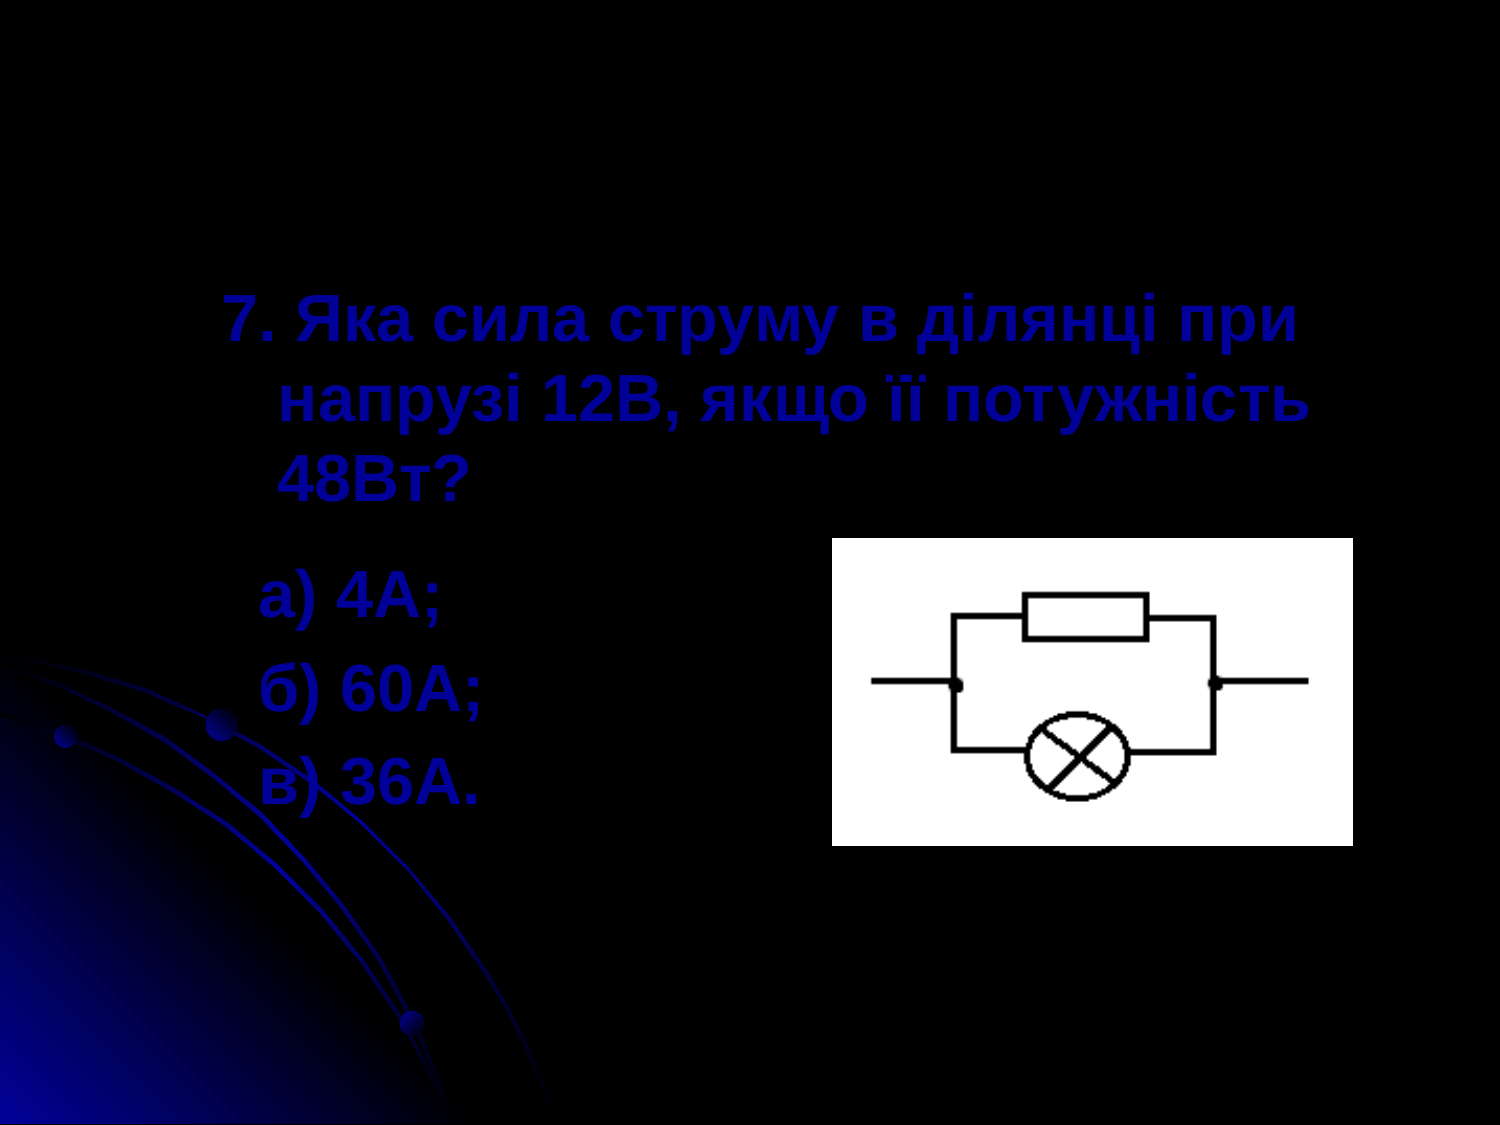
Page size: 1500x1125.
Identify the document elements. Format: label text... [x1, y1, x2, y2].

picture [832, 538, 1354, 847]
list 7. Яка сила струму в ділянці при напрузі 12В, якщо її потужність 48Вт? а) 4А; б) 60А; в) 36А. [206, 267, 1365, 1043]
